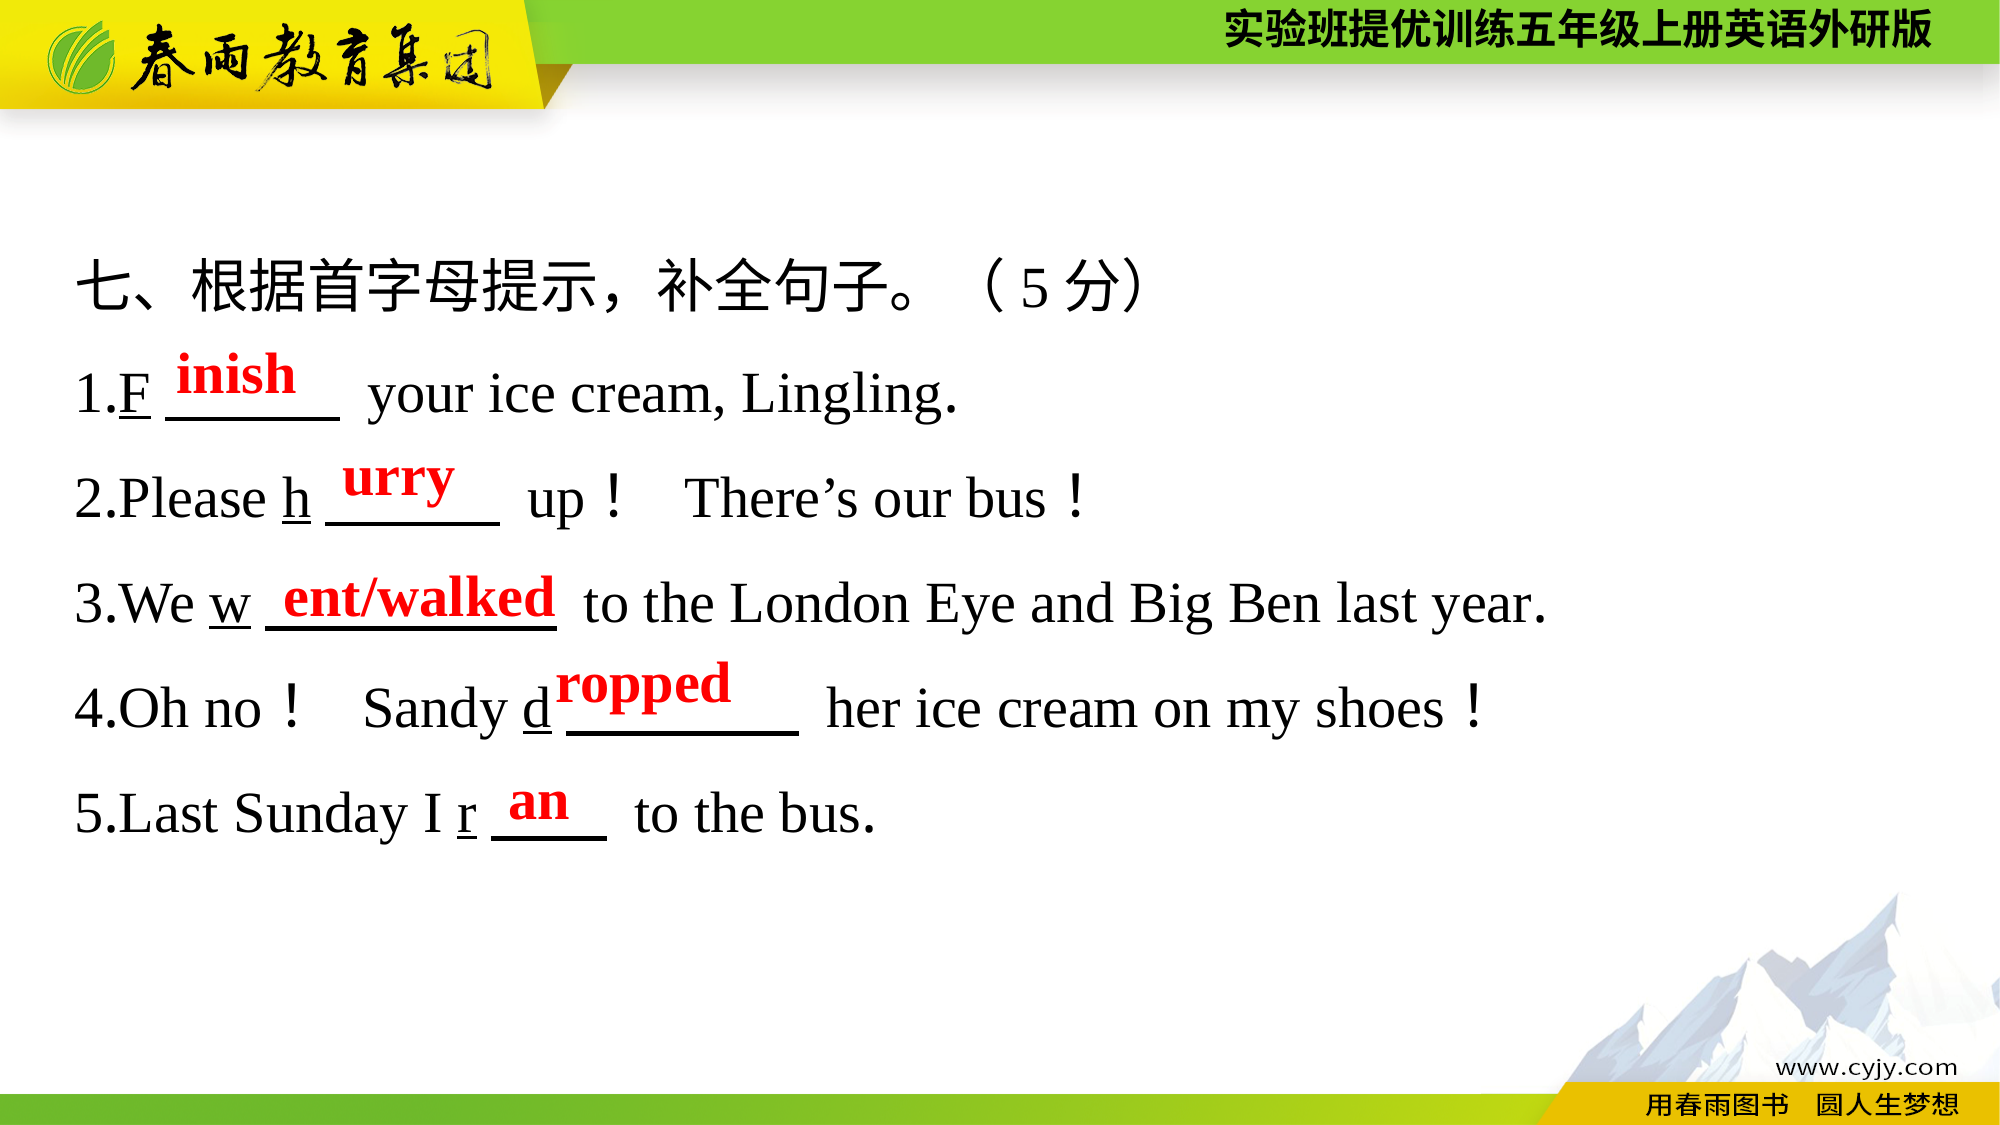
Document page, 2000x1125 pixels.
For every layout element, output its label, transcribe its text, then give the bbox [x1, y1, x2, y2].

text_box ent/walked [269, 515, 572, 635]
text_box urry [327, 429, 471, 515]
text_box inish [161, 327, 312, 413]
list 七、根据首字母提示，补全句子。（5分） 1.F your ice cream, Lingling. 2.Please h up！ There’s our bus！ 3.We w to the London Eye and Big Ben last year. 4.Oh no！ Sandy d her ice cream on my shoes！ 5.Last Sunday I r to the bus. [59, 206, 1944, 858]
text_box an [493, 753, 585, 839]
text_box ropped [540, 636, 748, 722]
picture [0, 0, 2000, 1125]
